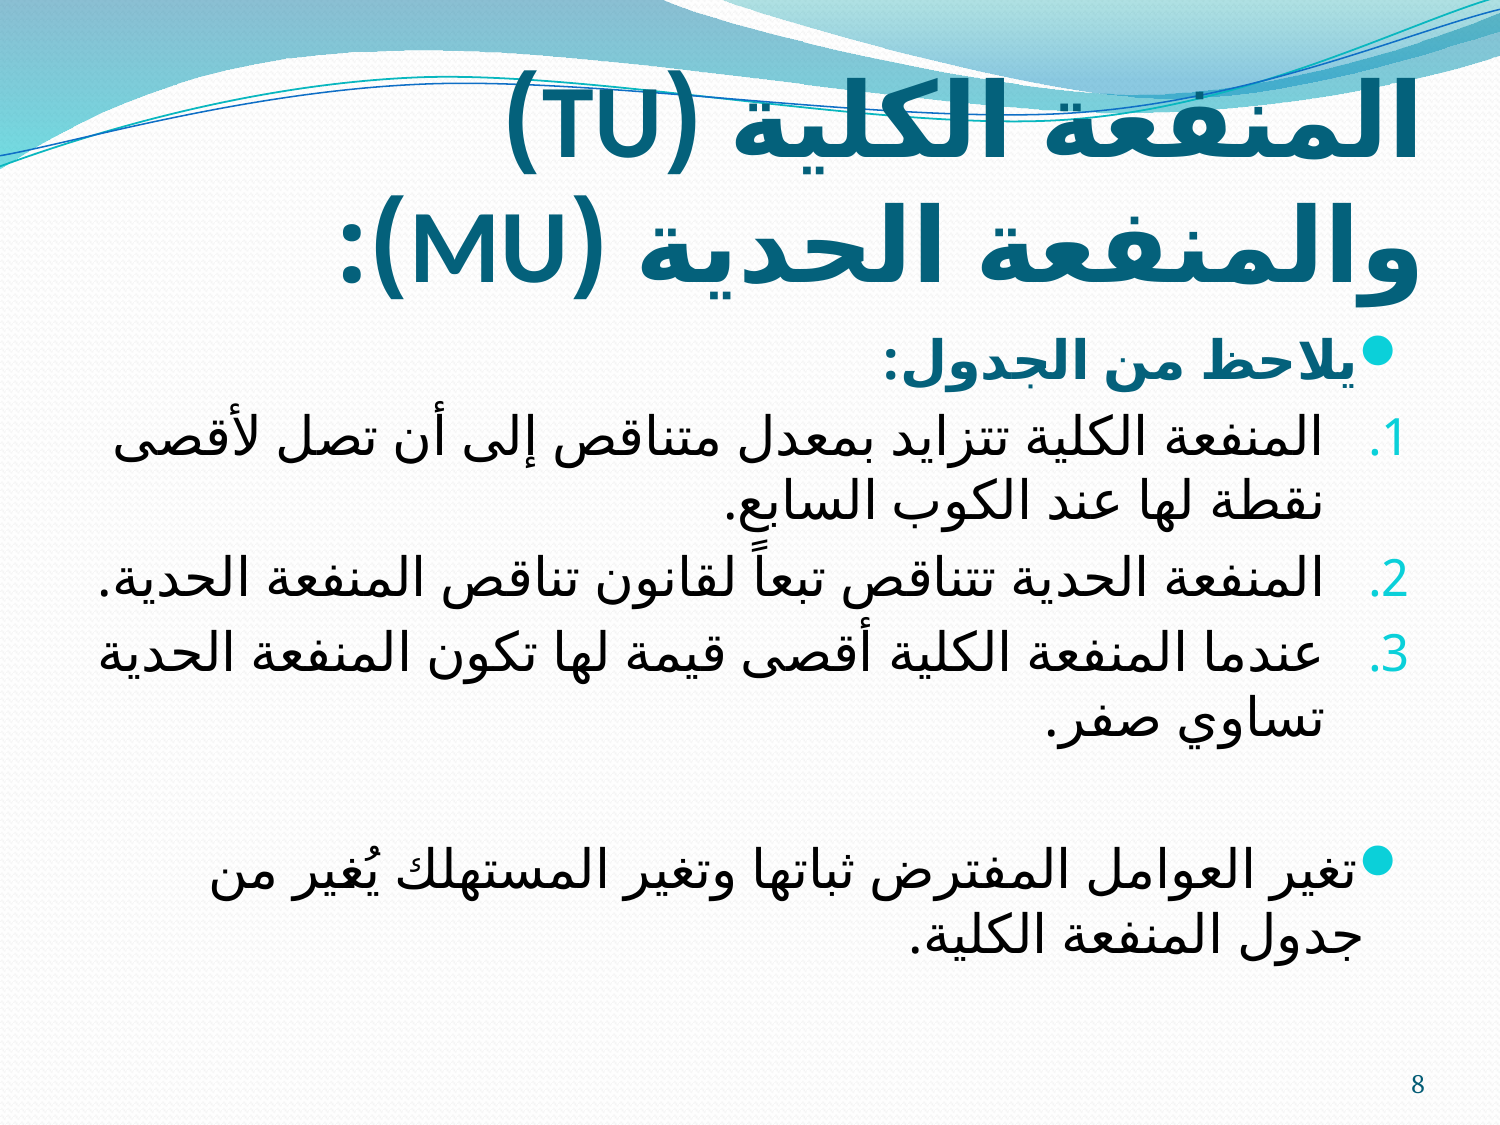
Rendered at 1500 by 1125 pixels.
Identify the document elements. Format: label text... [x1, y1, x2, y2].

title المنفعة الكلية (TU) والمنفعة الحدية (MU): [75, 115, 1425, 303]
list يلاحظ من الجدول: المنفعة الكلية تتزايد بمعدل متناقص إلى أن تصل لأقصى نقطة لها عند الكوب السابع. المنفعة الحدية تتناقص تبعاً لقانون تناقص المنفعة الحدية. عندما المنفعة الكلية أقصى قيمة لها تكون المنفعة الحدية تساوي صفر. تغير العوامل المفترض ثباتها وتغير المستهلك يُغير من جدول المنفعة الكلية. [75, 317, 1425, 1038]
slide_number 8 [1299, 1042, 1425, 1103]
